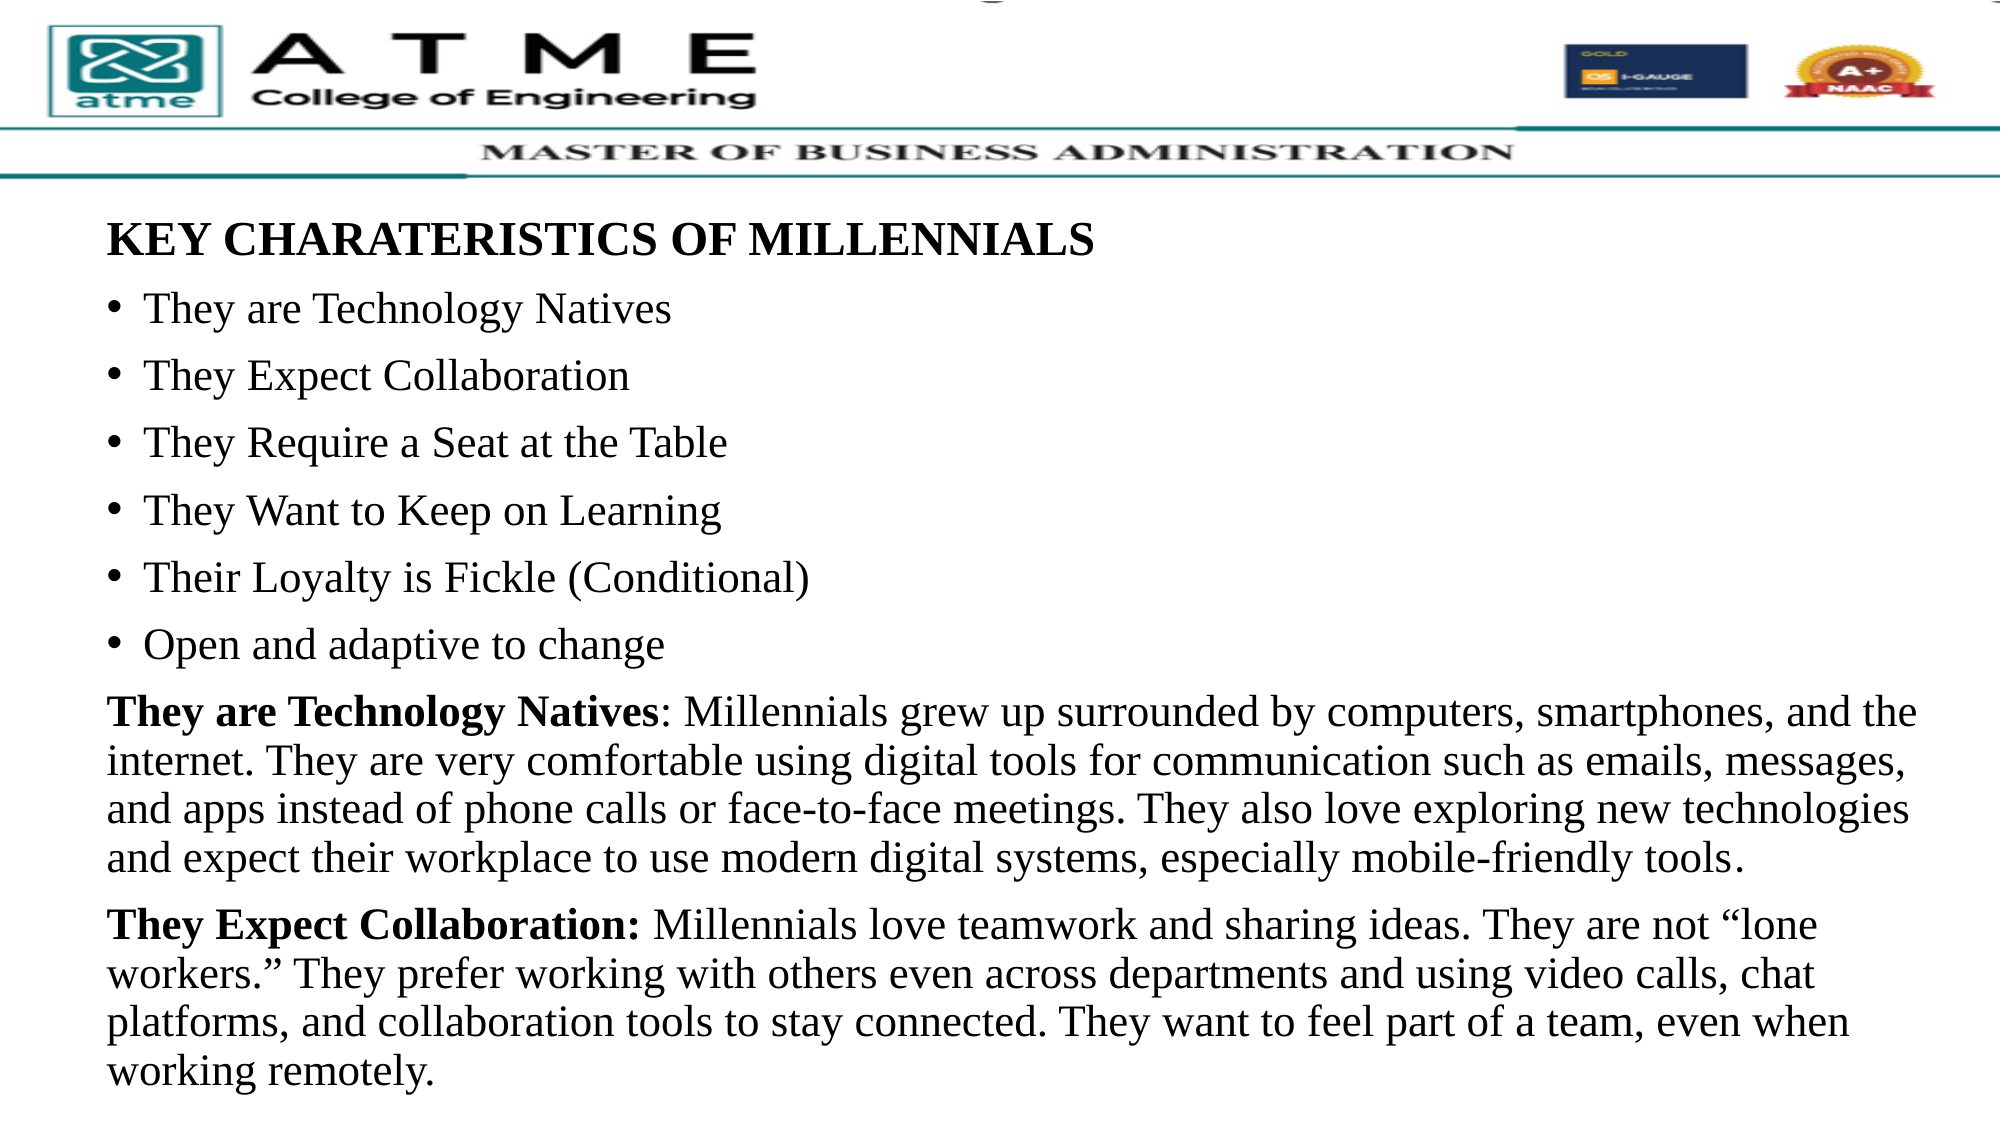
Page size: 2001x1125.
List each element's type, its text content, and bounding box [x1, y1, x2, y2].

list KEY CHARATERISTICS OF MILLENNIALS They are Technology Natives They Expect Collaboration They Require a Seat at the Table They Want to Keep on Learning Their Loyalty is Fickle (Conditional) Open and adaptive to change They are Technology Natives: Millennials grew up surrounded by computers, smartphones, and the internet. They are very comfortable using digital tools for communication such as emails, messages, and apps instead of phone calls or face-to-face meetings. They also love exploring new technologies and expect their workplace to use modern digital systems, especially mobile-friendly tools. They Expect Collaboration: Millennials love teamwork and sharing ideas. They are not “lone workers.” They prefer working with others even across departments and using video calls, chat platforms, and collaboration tools to stay connected. They want to feel part of a team, even when working remotely. [91, 205, 1942, 1125]
picture [0, 1, 2000, 180]
